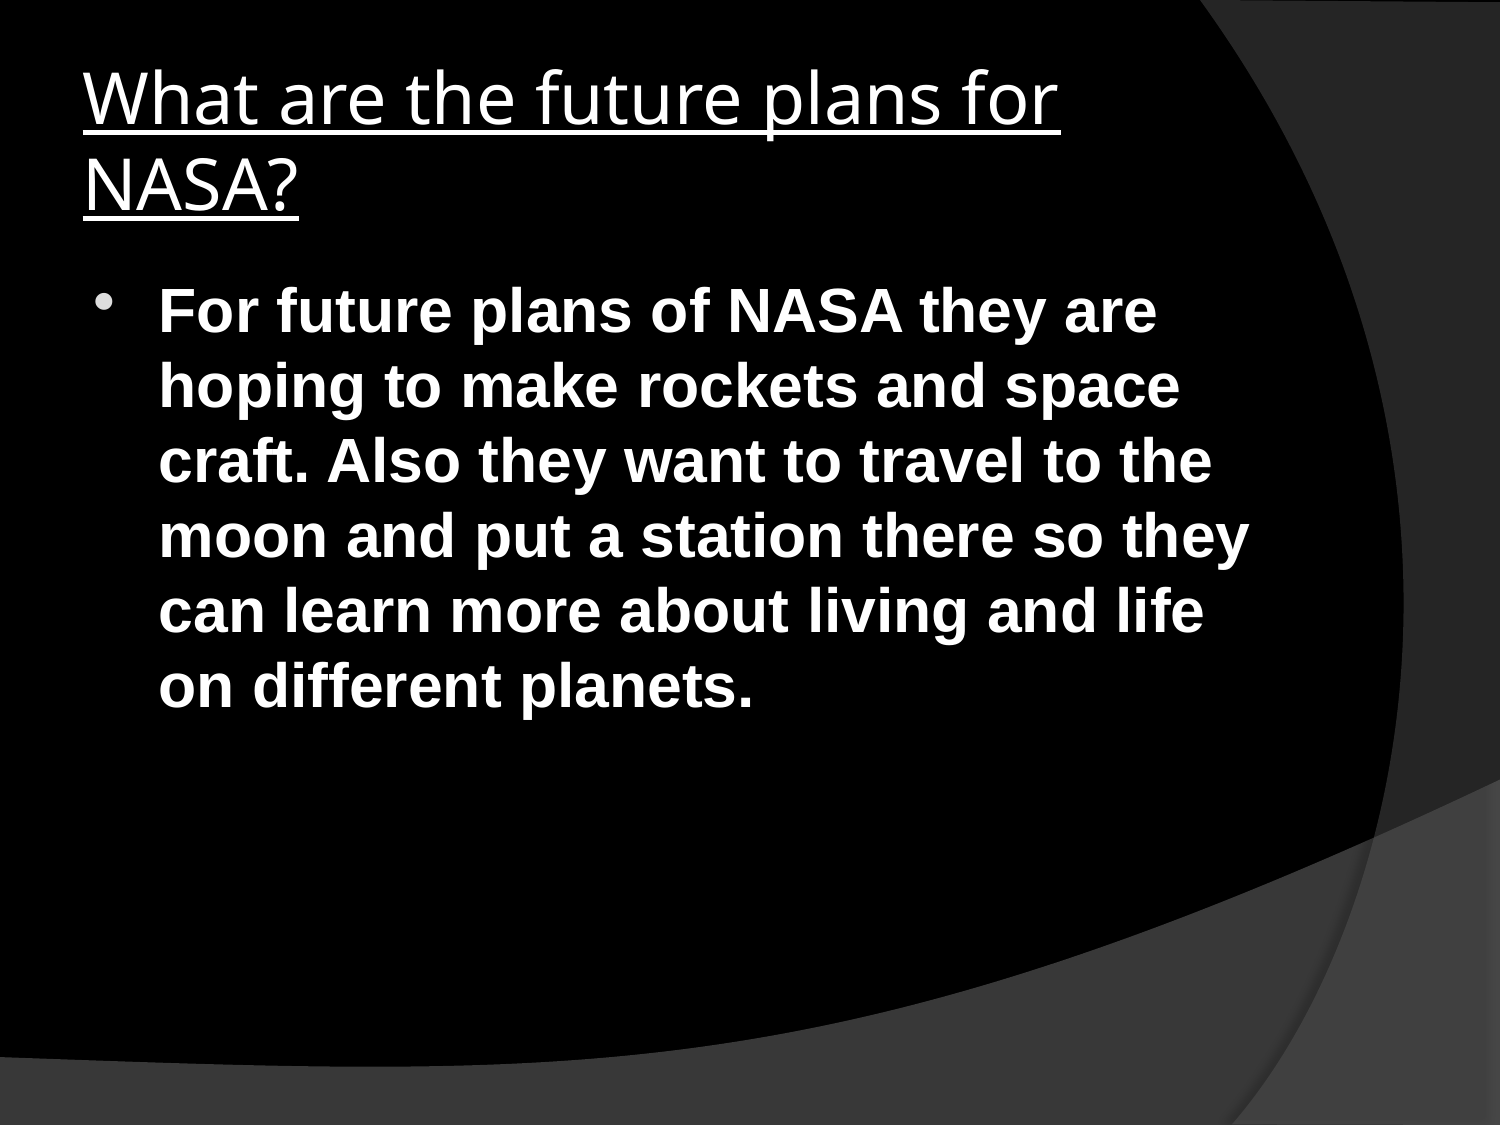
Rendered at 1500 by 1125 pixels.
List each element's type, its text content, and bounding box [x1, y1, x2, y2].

list For future plans of NASA they are hoping to make rockets and space craft. Also they want to travel to the moon and put a station there so they can learn more about living and life on different planets. [75, 262, 1300, 1005]
title What are the future plans for NASA? [75, 45, 1300, 233]
